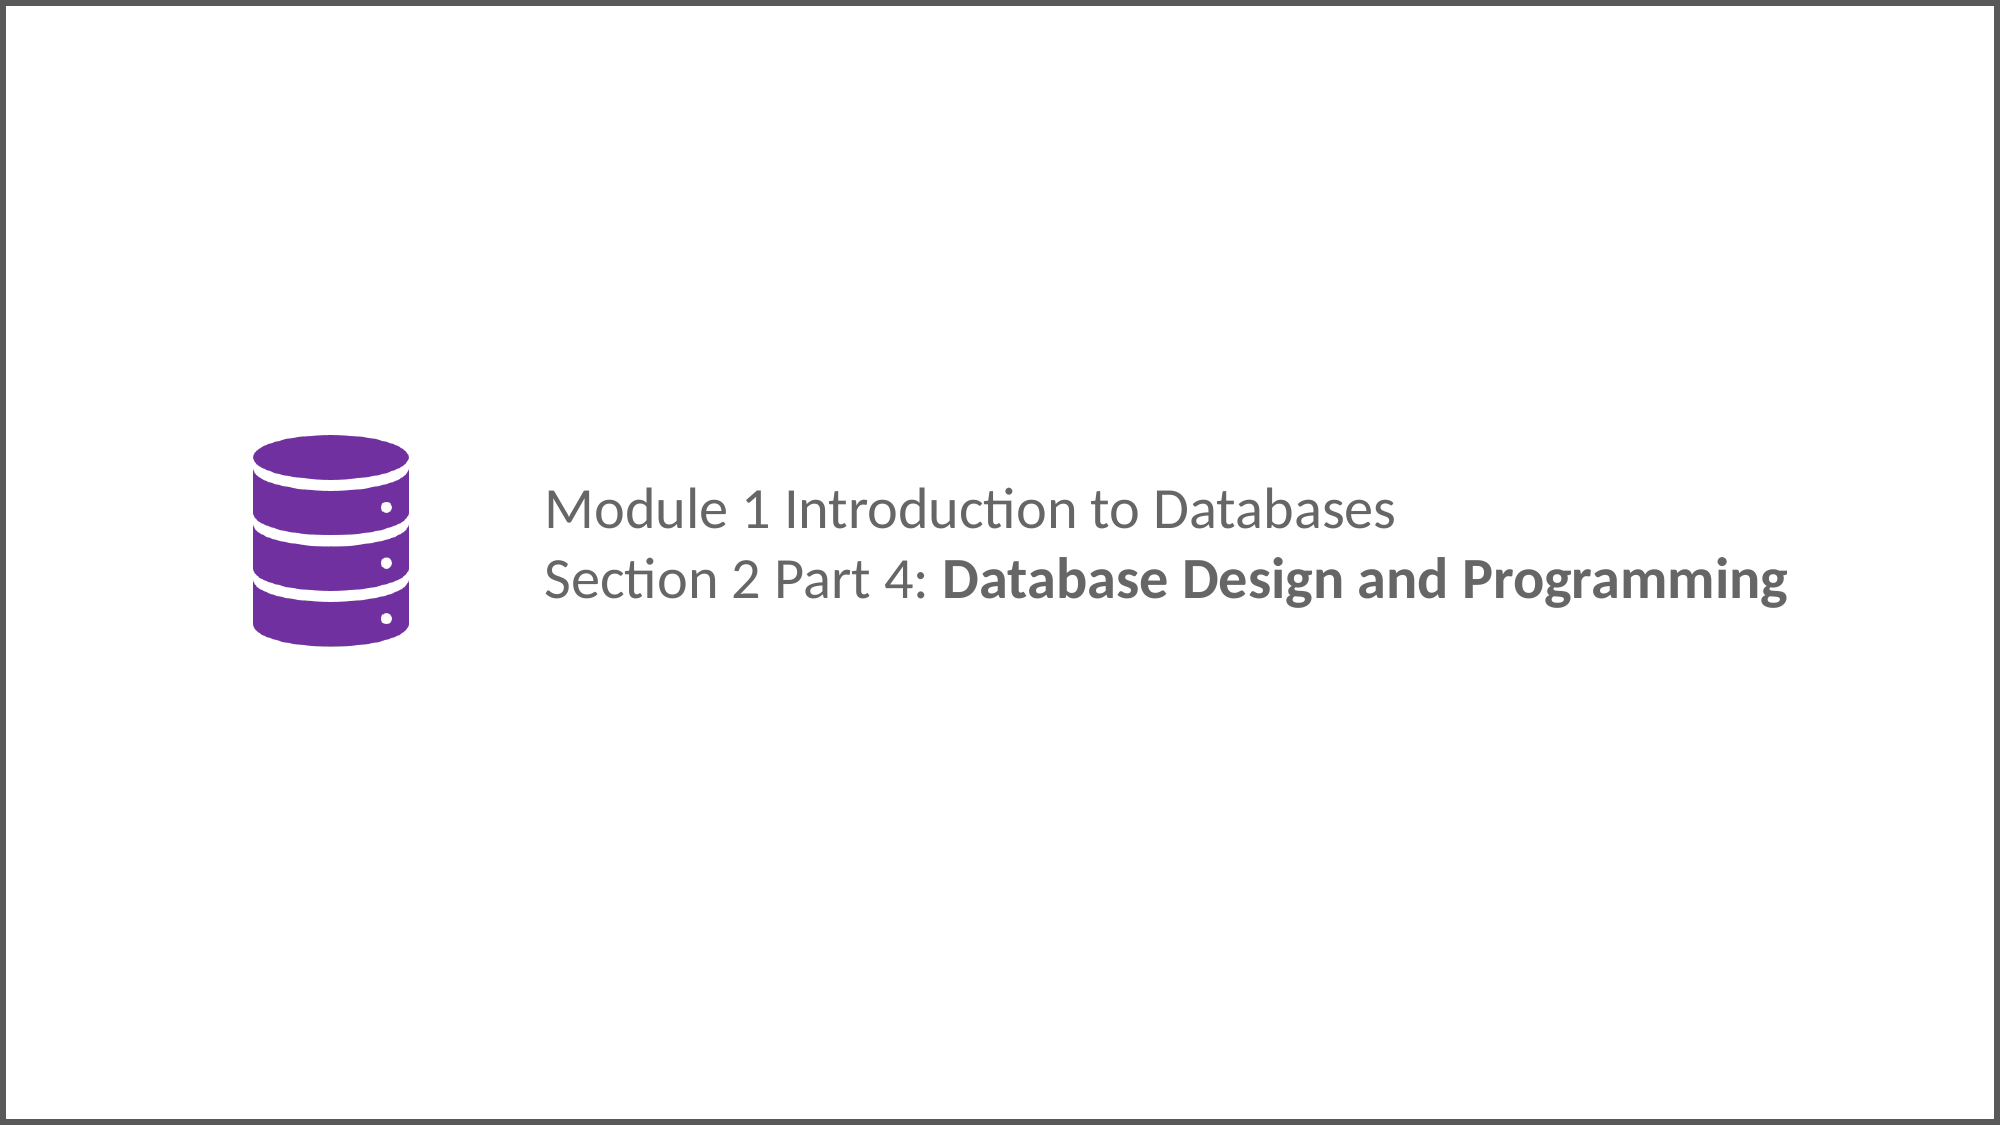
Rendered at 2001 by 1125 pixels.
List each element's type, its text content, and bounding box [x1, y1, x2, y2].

picture [197, 407, 464, 674]
text_box [0, 0, 2000, 1125]
text_box Module 1 Introduction to Databases Section 2 Part 4: Database Design and Programming [529, 462, 1848, 618]
